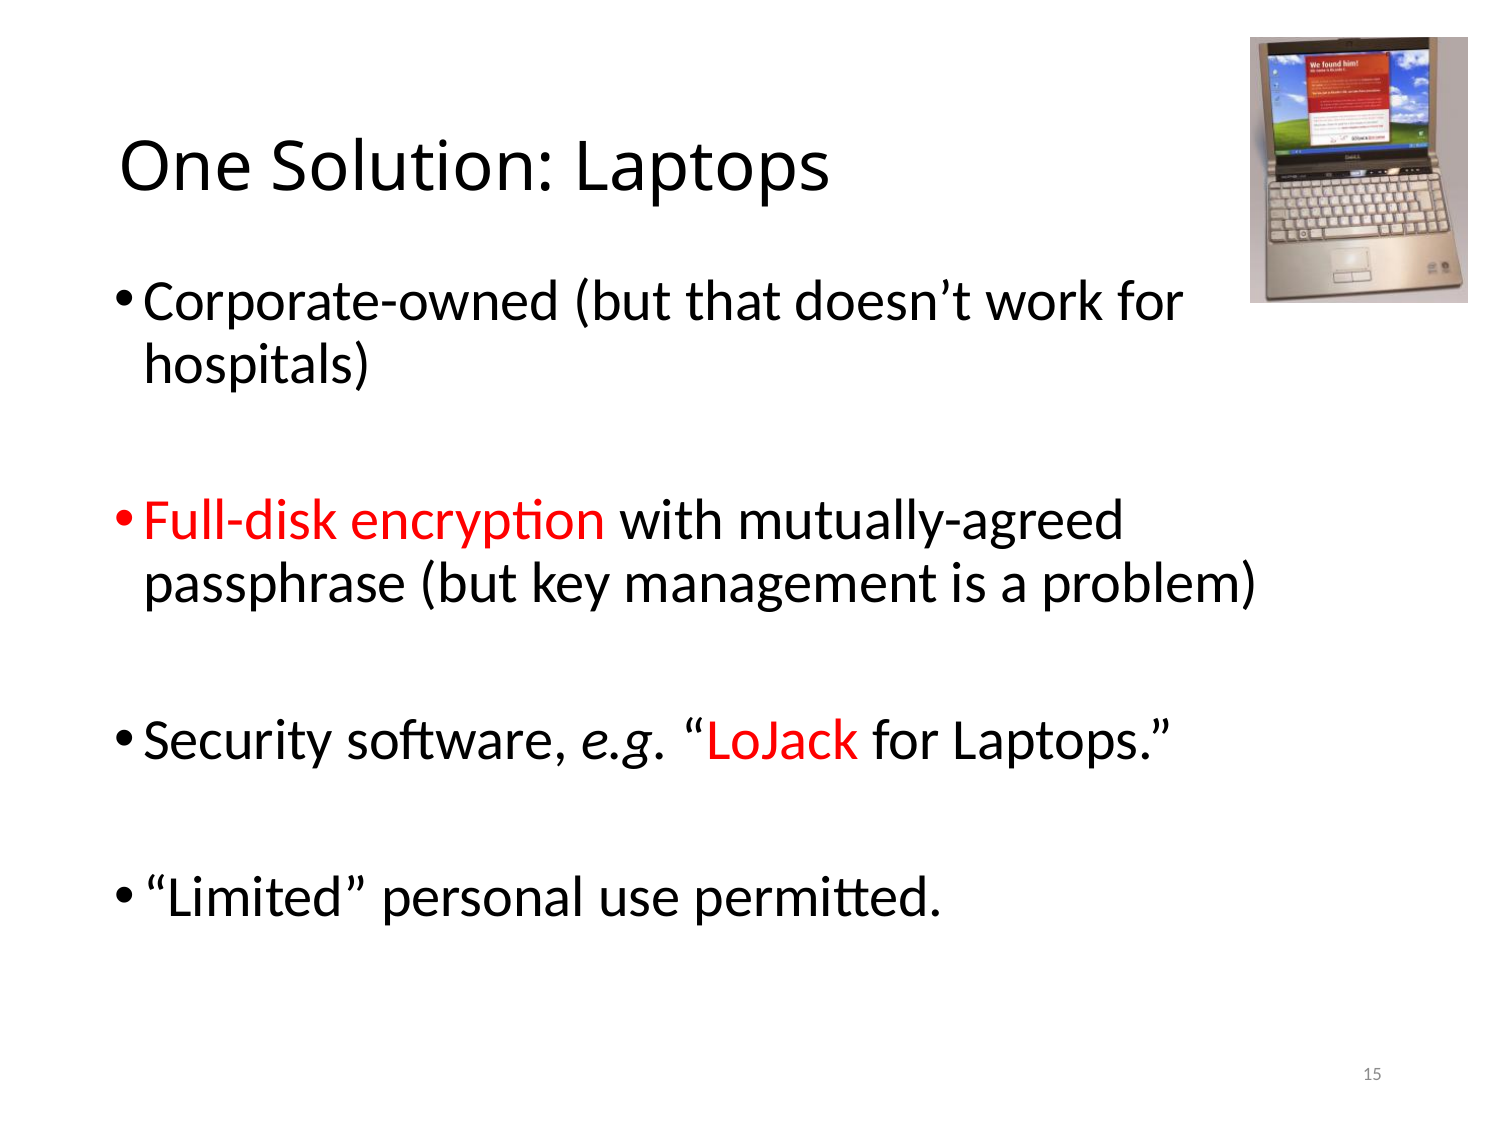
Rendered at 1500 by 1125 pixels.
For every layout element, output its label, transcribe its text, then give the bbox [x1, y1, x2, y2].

title One Solution: Laptops [103, 59, 1249, 262]
slide_number 15 [1059, 1042, 1397, 1103]
list Corporate-owned (but that doesn’t work for hospitals) Full-disk encryption with mutually-agreed passphrase (but key management is a problem) Security software, e.g. “LoJack for Laptops.” “Limited” personal use permitted. [99, 262, 1413, 1058]
picture [1249, 37, 1468, 303]
